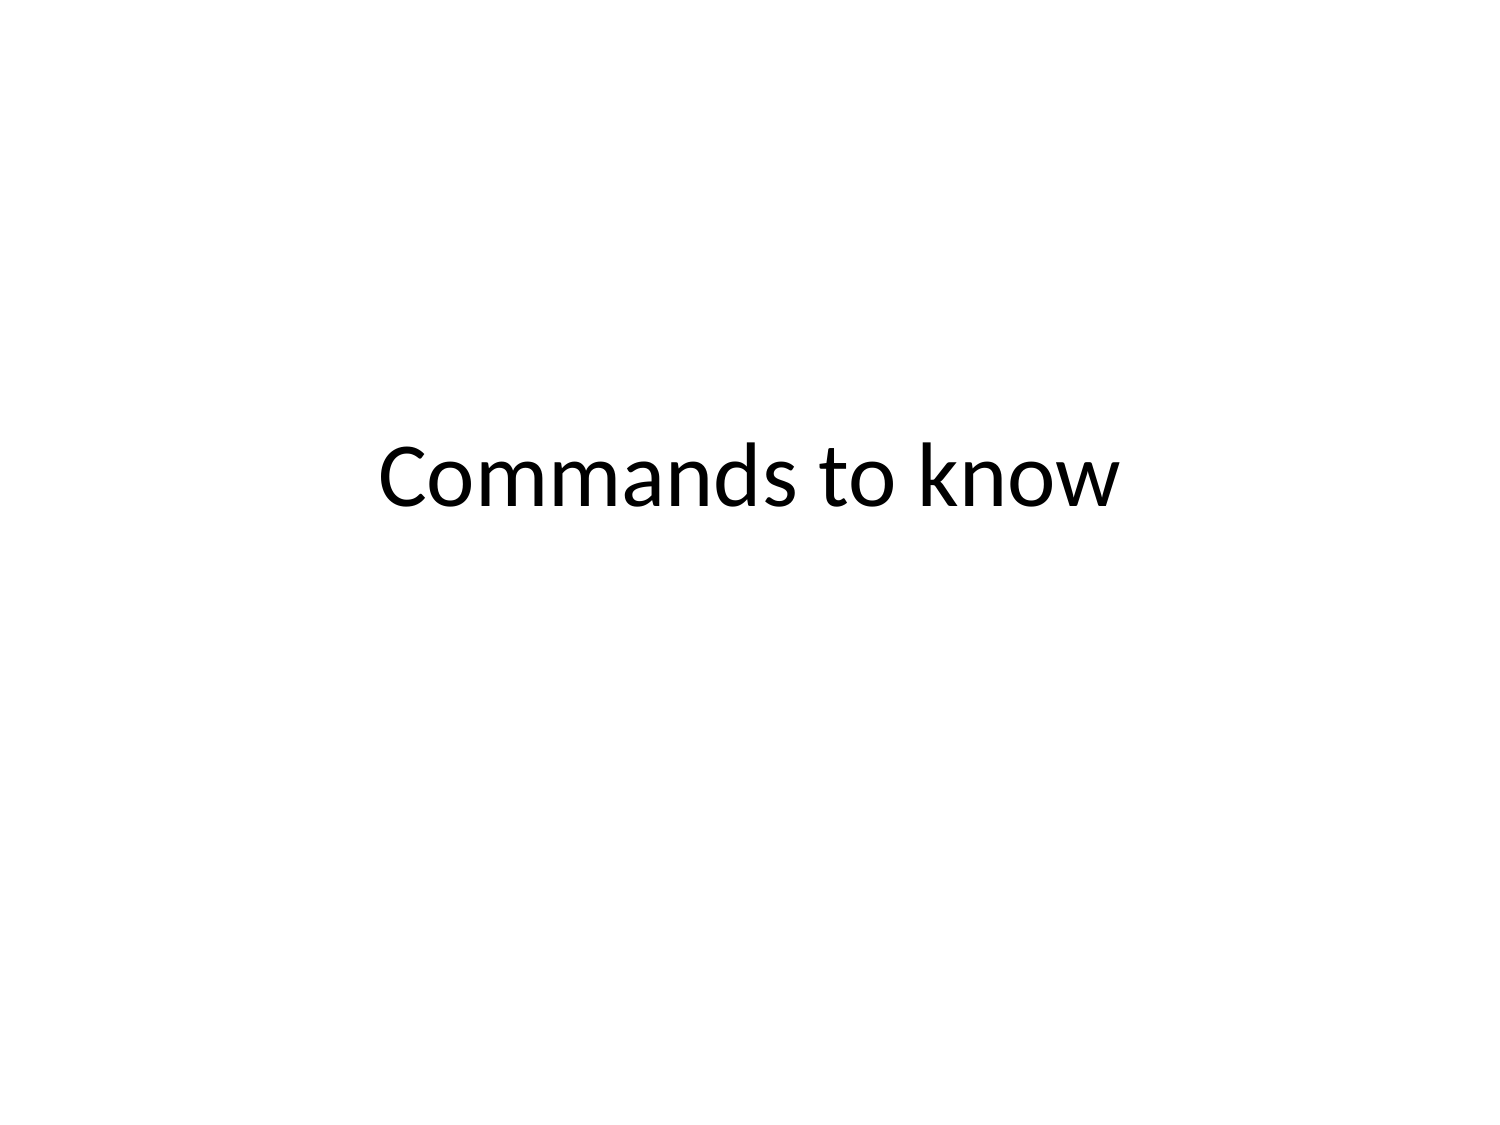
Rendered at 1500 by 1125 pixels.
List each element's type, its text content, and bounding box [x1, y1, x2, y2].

title Commands to know [112, 349, 1388, 591]
